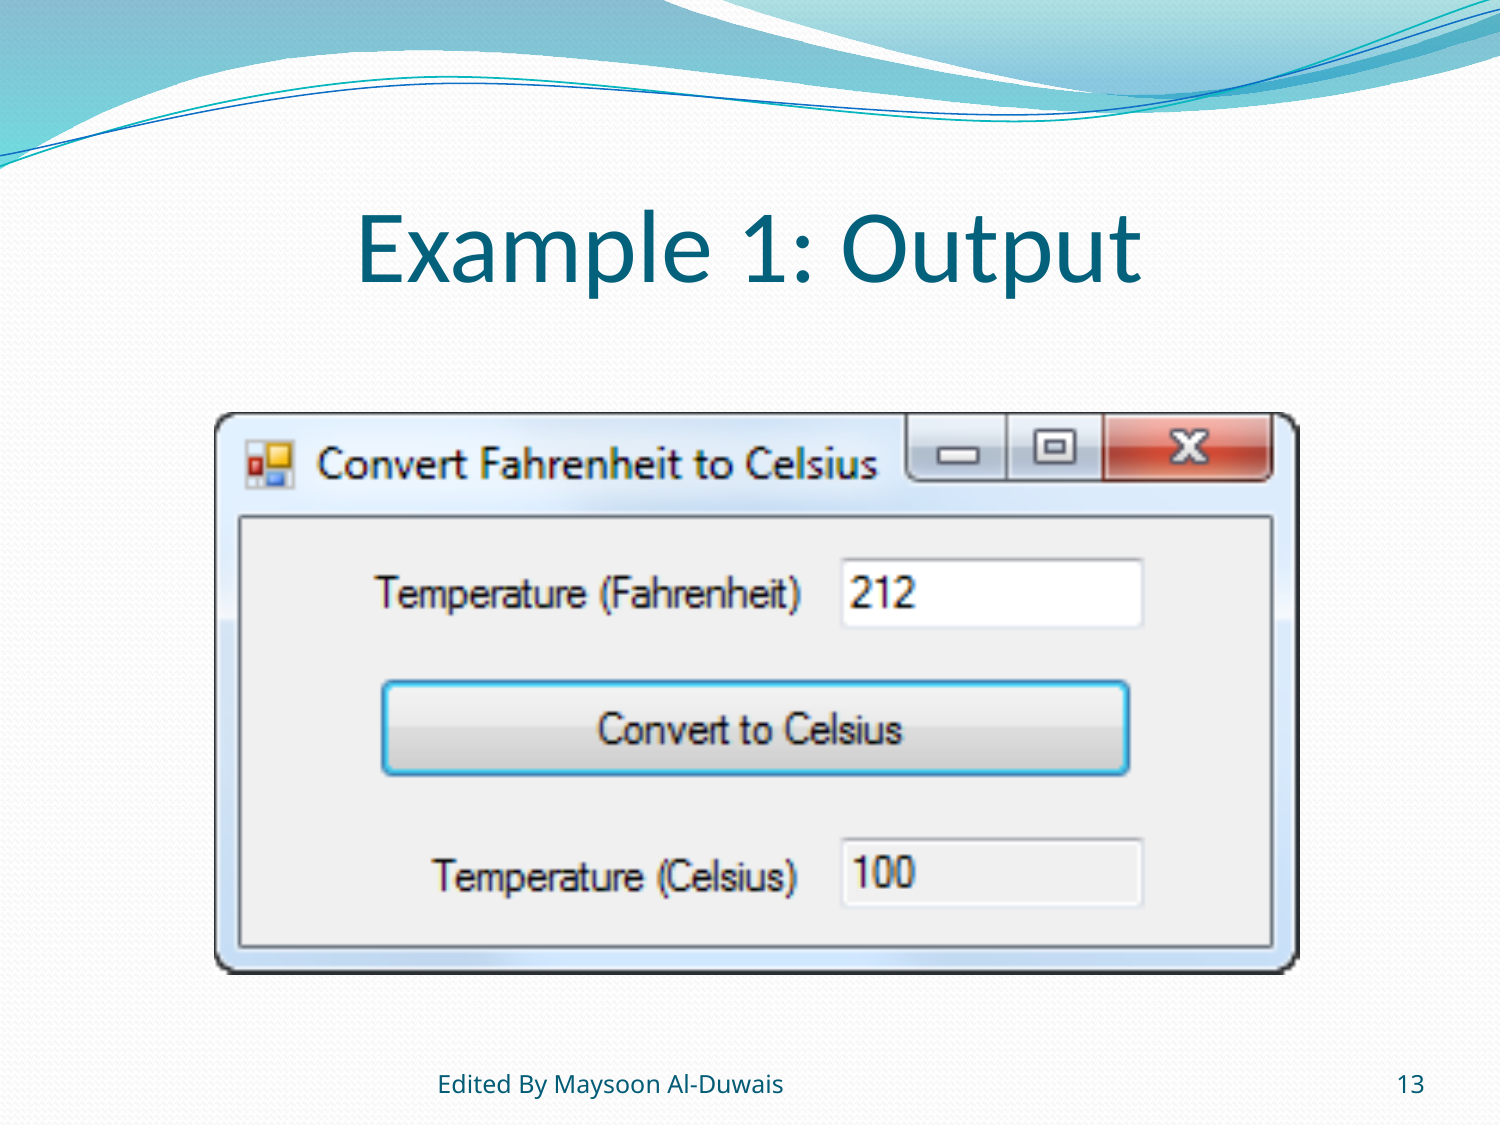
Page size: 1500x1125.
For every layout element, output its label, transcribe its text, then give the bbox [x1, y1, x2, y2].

title Example 1: Output [75, 115, 1425, 303]
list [214, 412, 1301, 976]
slide_number 13 [1299, 1042, 1425, 1103]
footer Edited By Maysoon Al-Duwais [437, 1042, 988, 1103]
